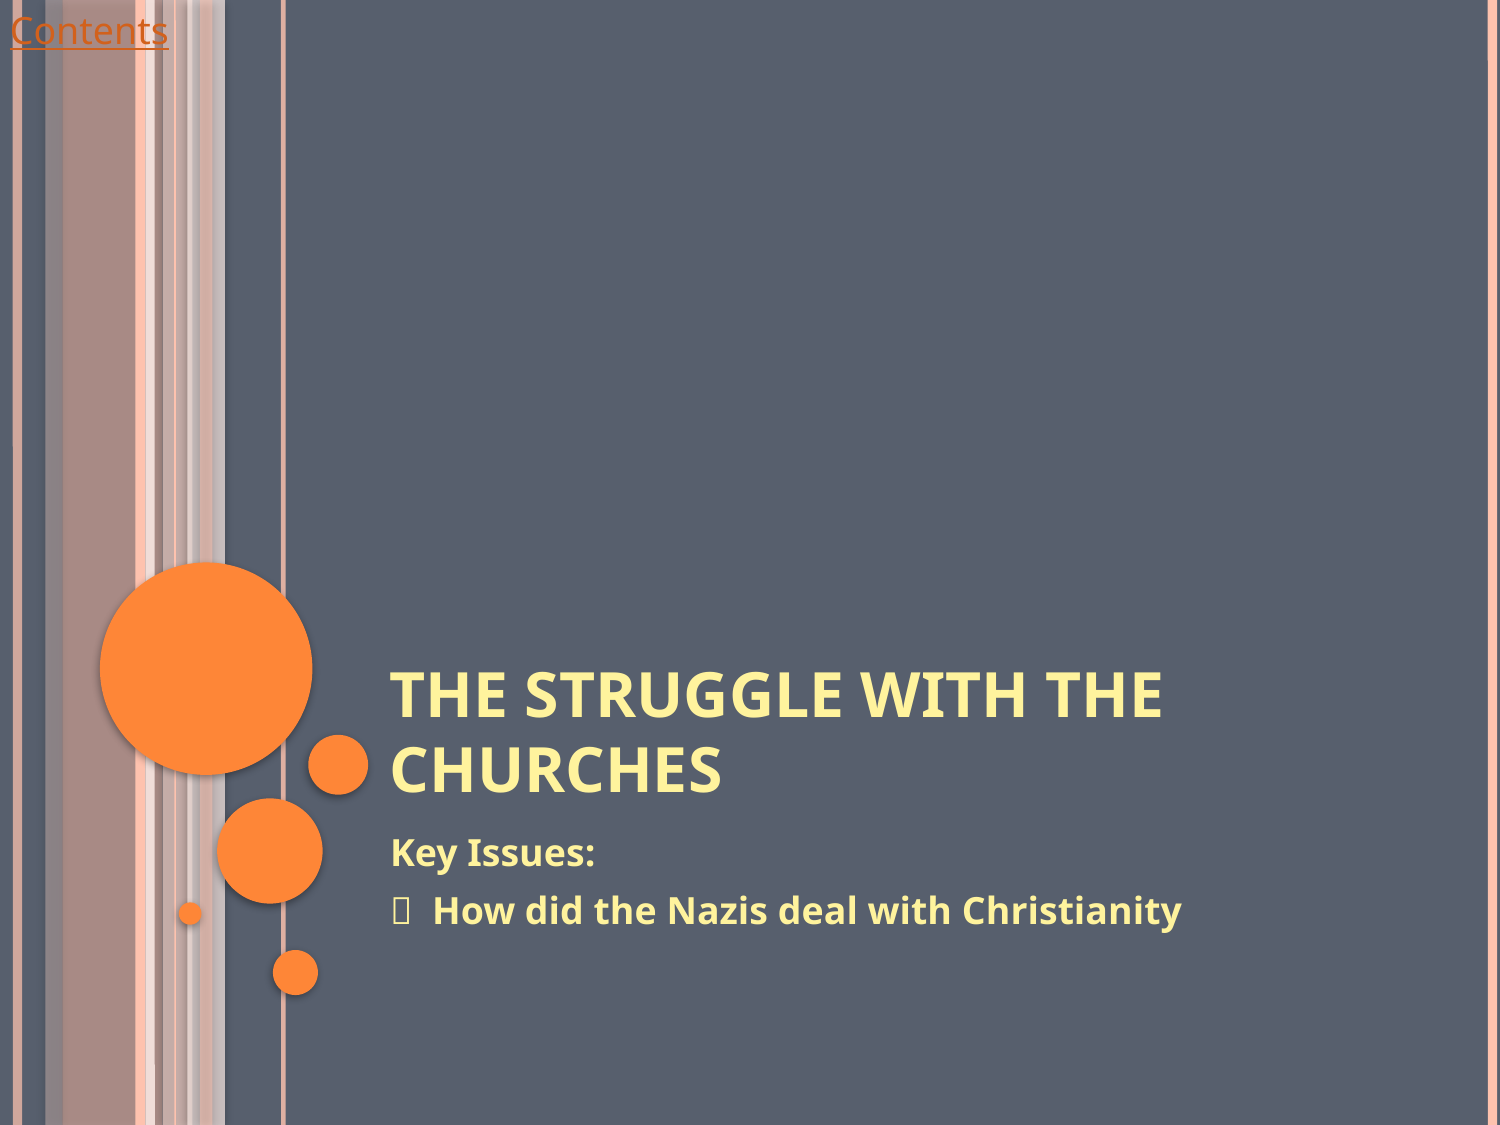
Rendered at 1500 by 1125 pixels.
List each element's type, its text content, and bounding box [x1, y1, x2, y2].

title The Struggle with the Churches [375, 474, 1388, 812]
list Key Issues:  How did the Nazis deal with Christianity [374, 821, 1388, 1048]
